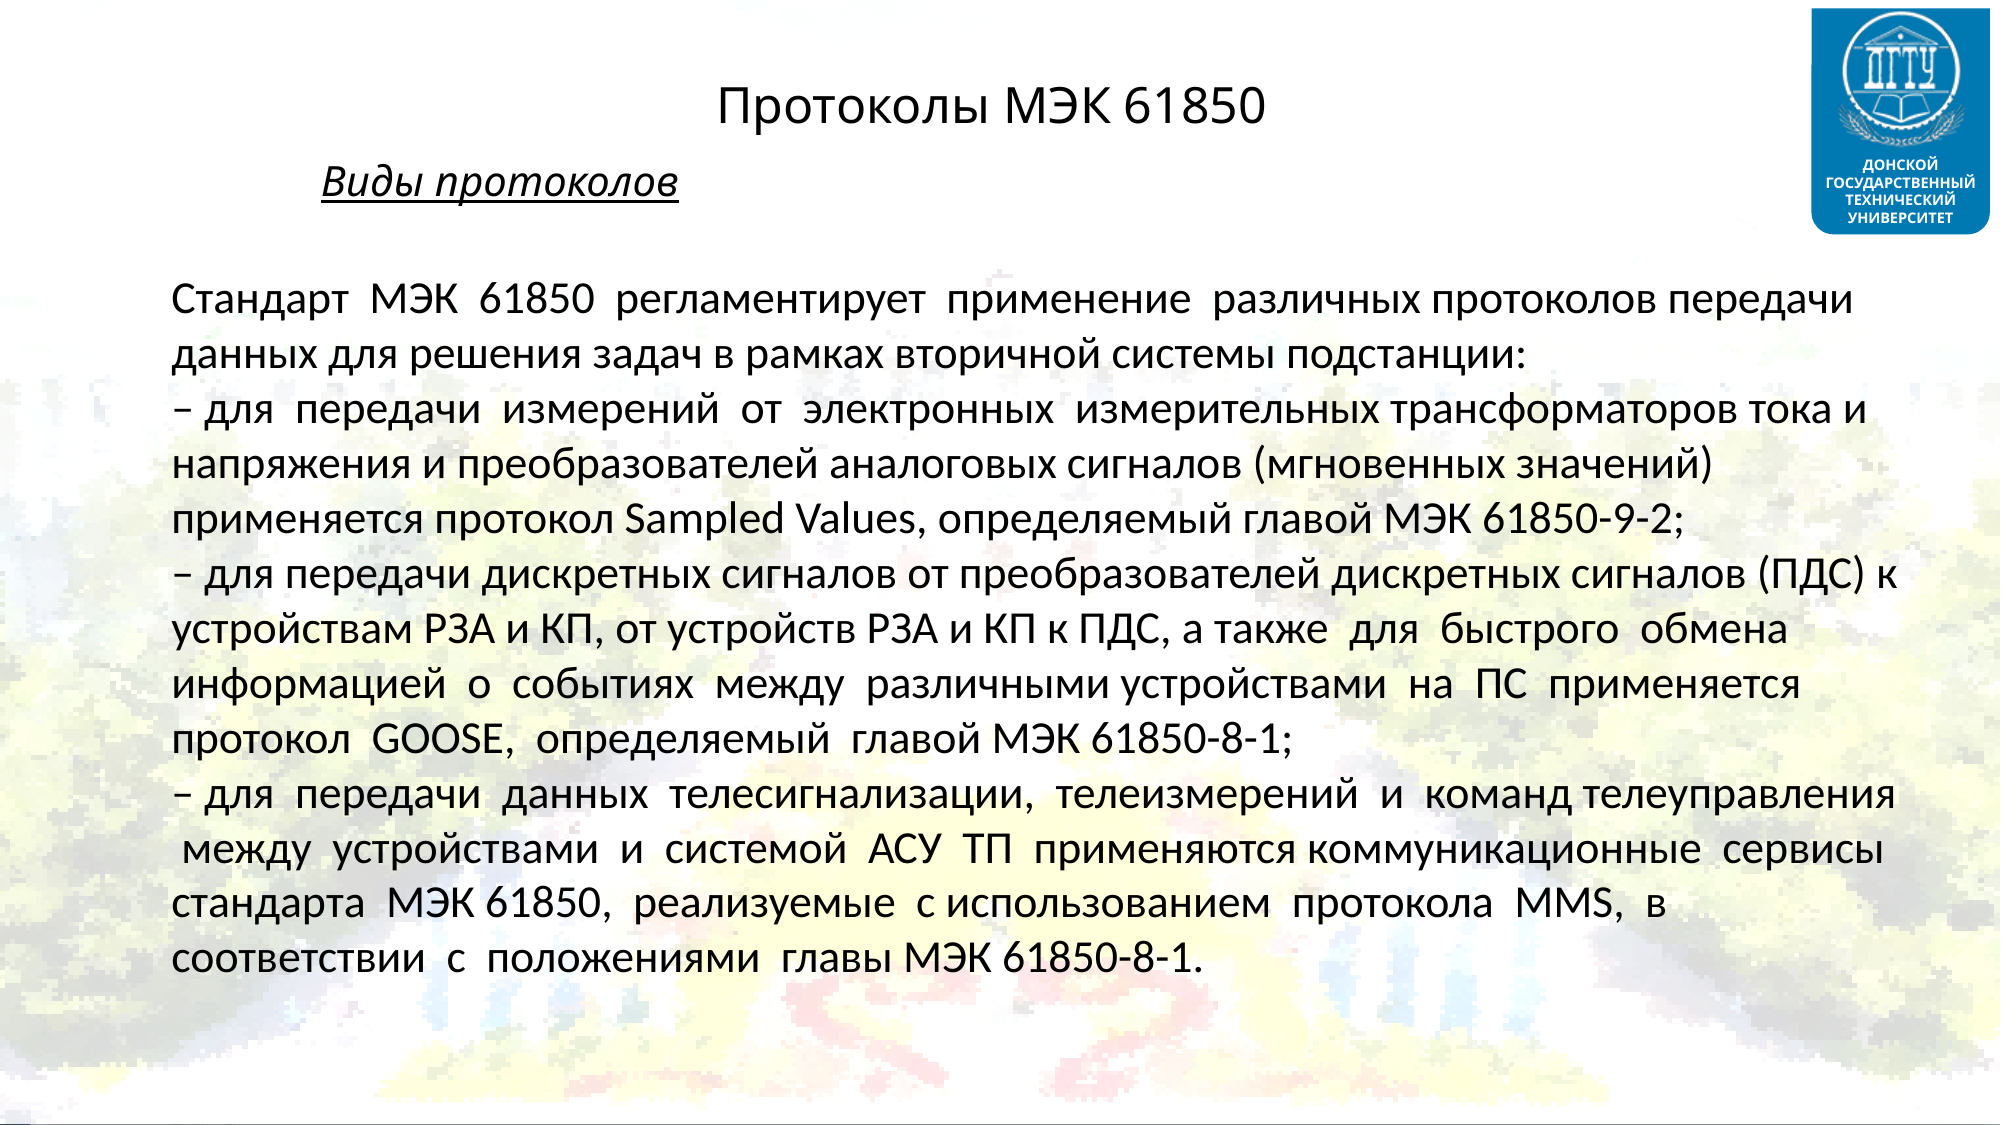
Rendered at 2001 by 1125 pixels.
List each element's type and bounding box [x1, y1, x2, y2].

picture [0, 0, 2000, 1125]
text_box [1801, 8, 2000, 236]
